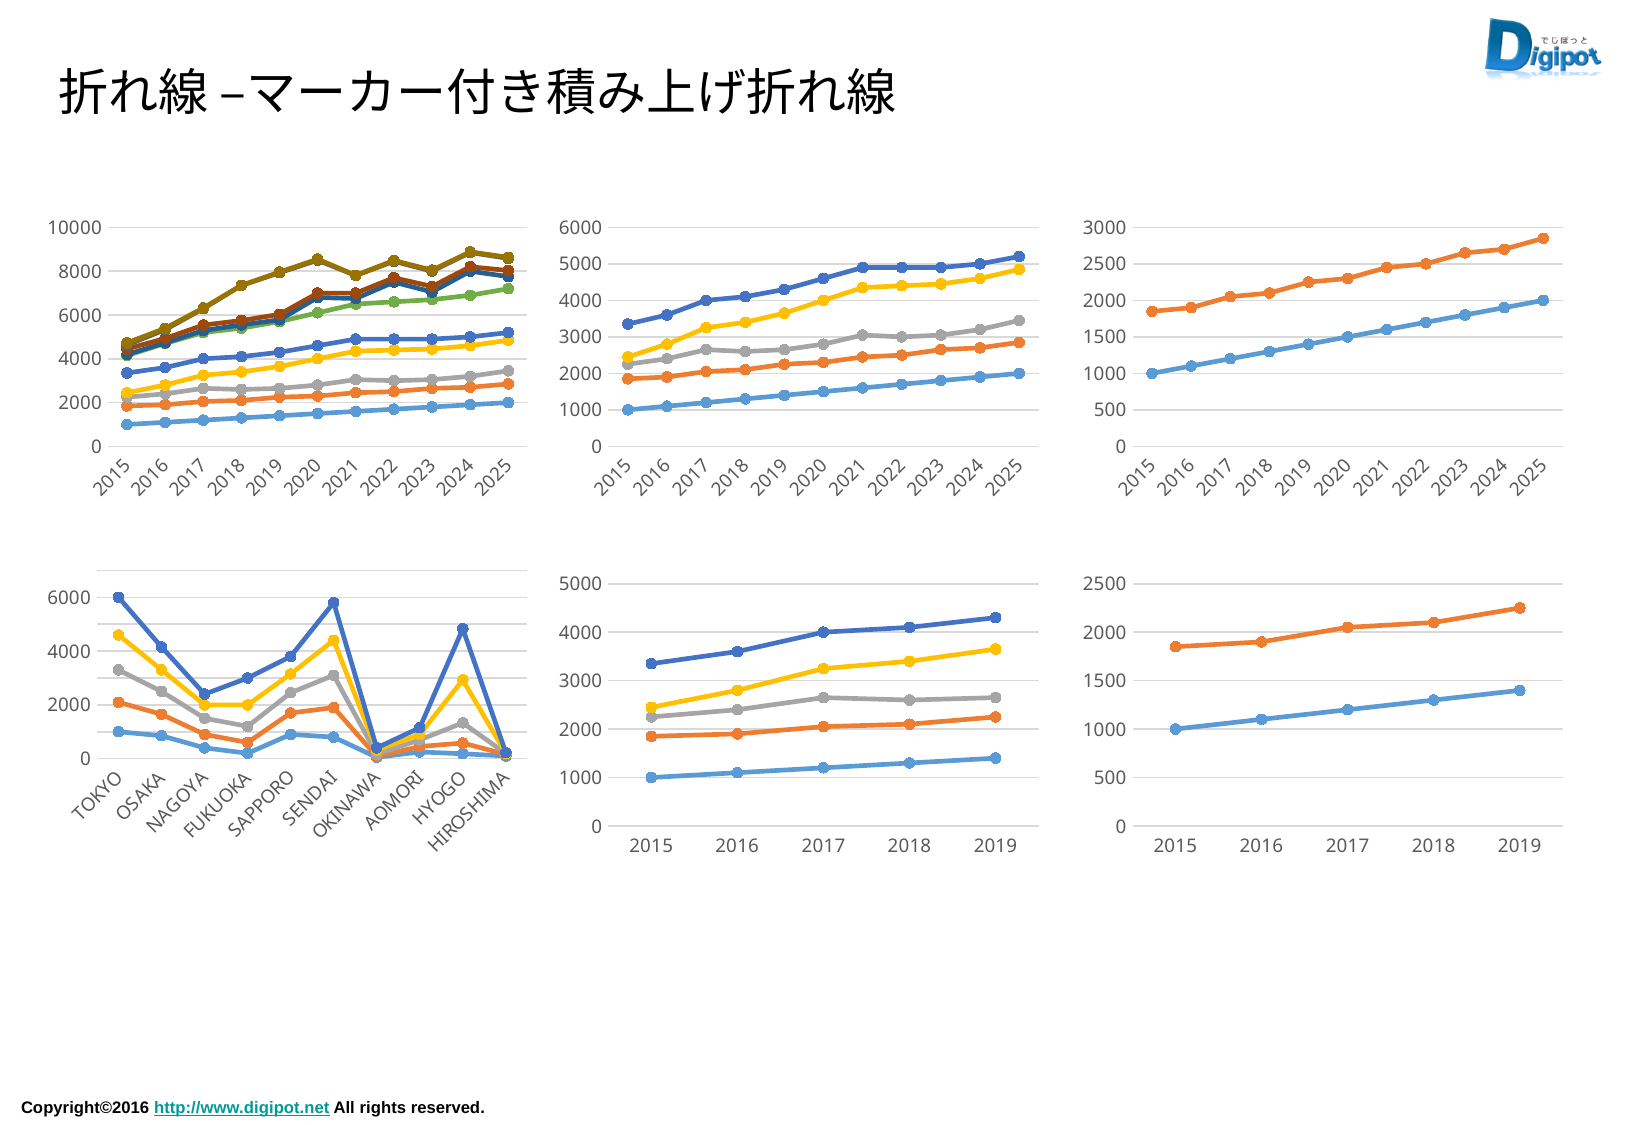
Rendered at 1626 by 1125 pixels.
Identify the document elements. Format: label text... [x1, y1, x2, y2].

chart [548, 564, 1049, 865]
text_box 折れ線 –マーカー付き積み上げ折れ線 [43, 53, 912, 128]
chart [1072, 564, 1574, 865]
chart [1072, 207, 1574, 509]
chart [548, 207, 1049, 509]
chart [37, 207, 538, 509]
chart [37, 564, 538, 865]
picture [1485, 18, 1602, 82]
